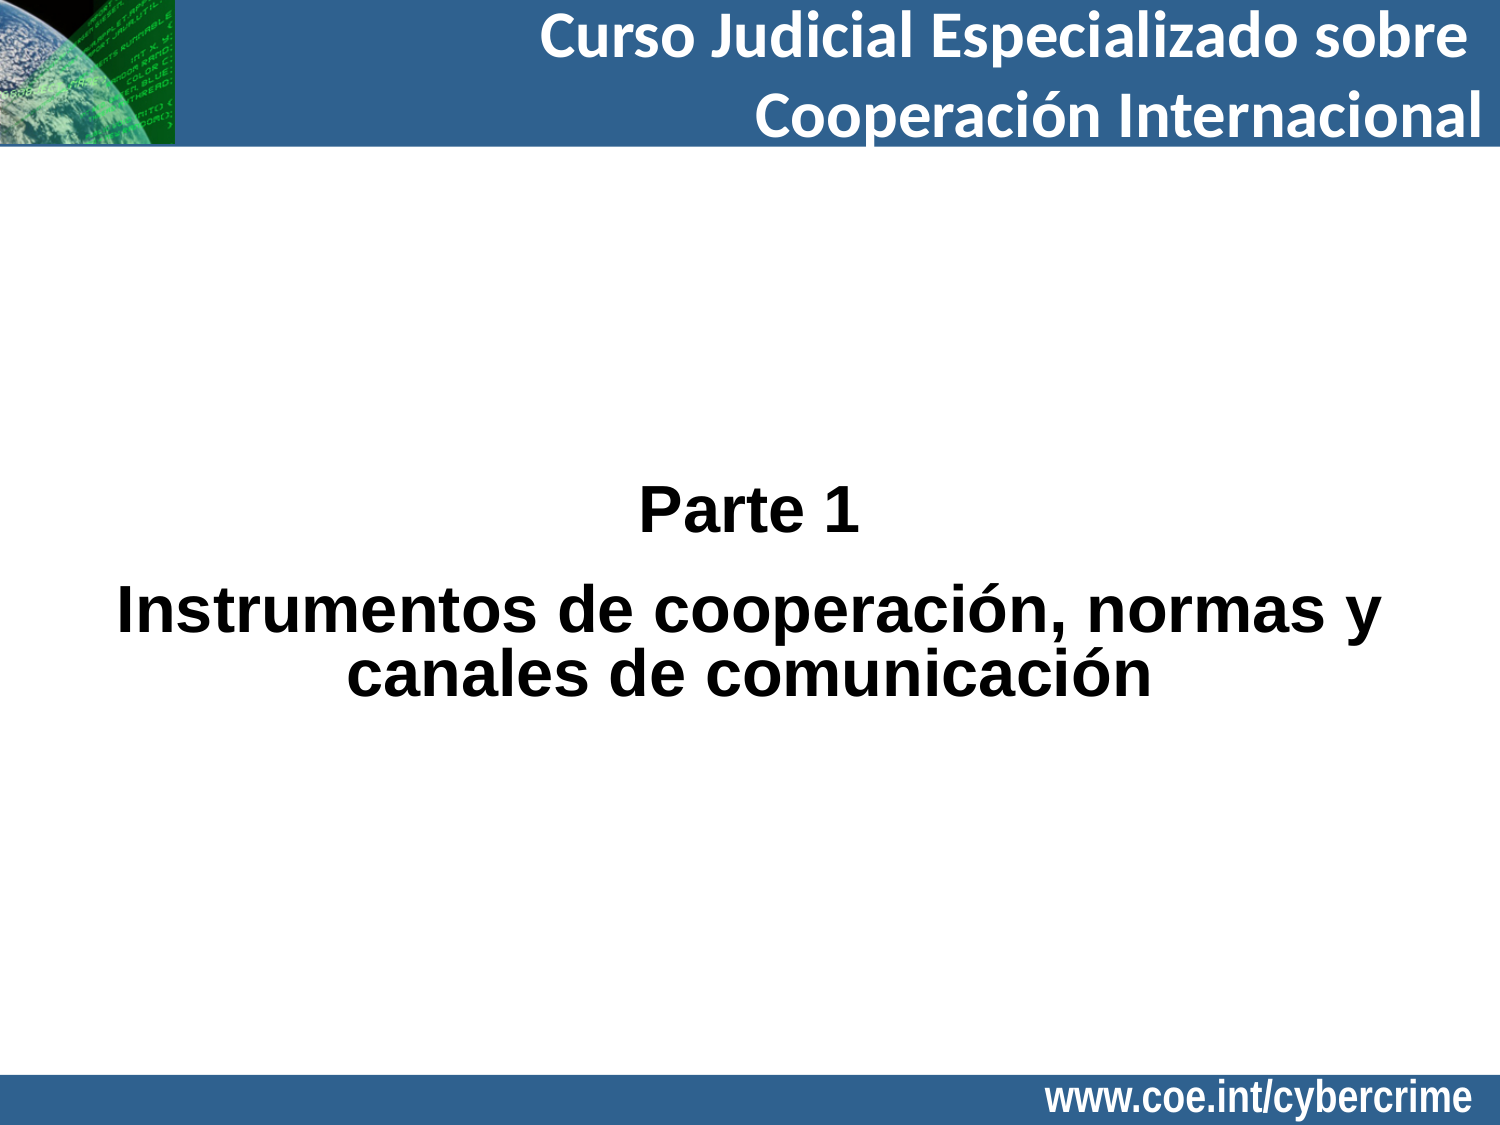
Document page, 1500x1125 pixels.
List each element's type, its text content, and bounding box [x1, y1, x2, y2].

text_box Curso Judicial Especializado sobre Cooperación Internacional [177, 0, 1500, 149]
picture [0, 0, 175, 144]
text_box [0, 1073, 1030, 1125]
text_box Parte 1 Instrumentos de cooperación, normas y canales de comunicación [50, 473, 1450, 717]
text_box www.coe.int/cybercrime [1030, 1059, 1500, 1125]
